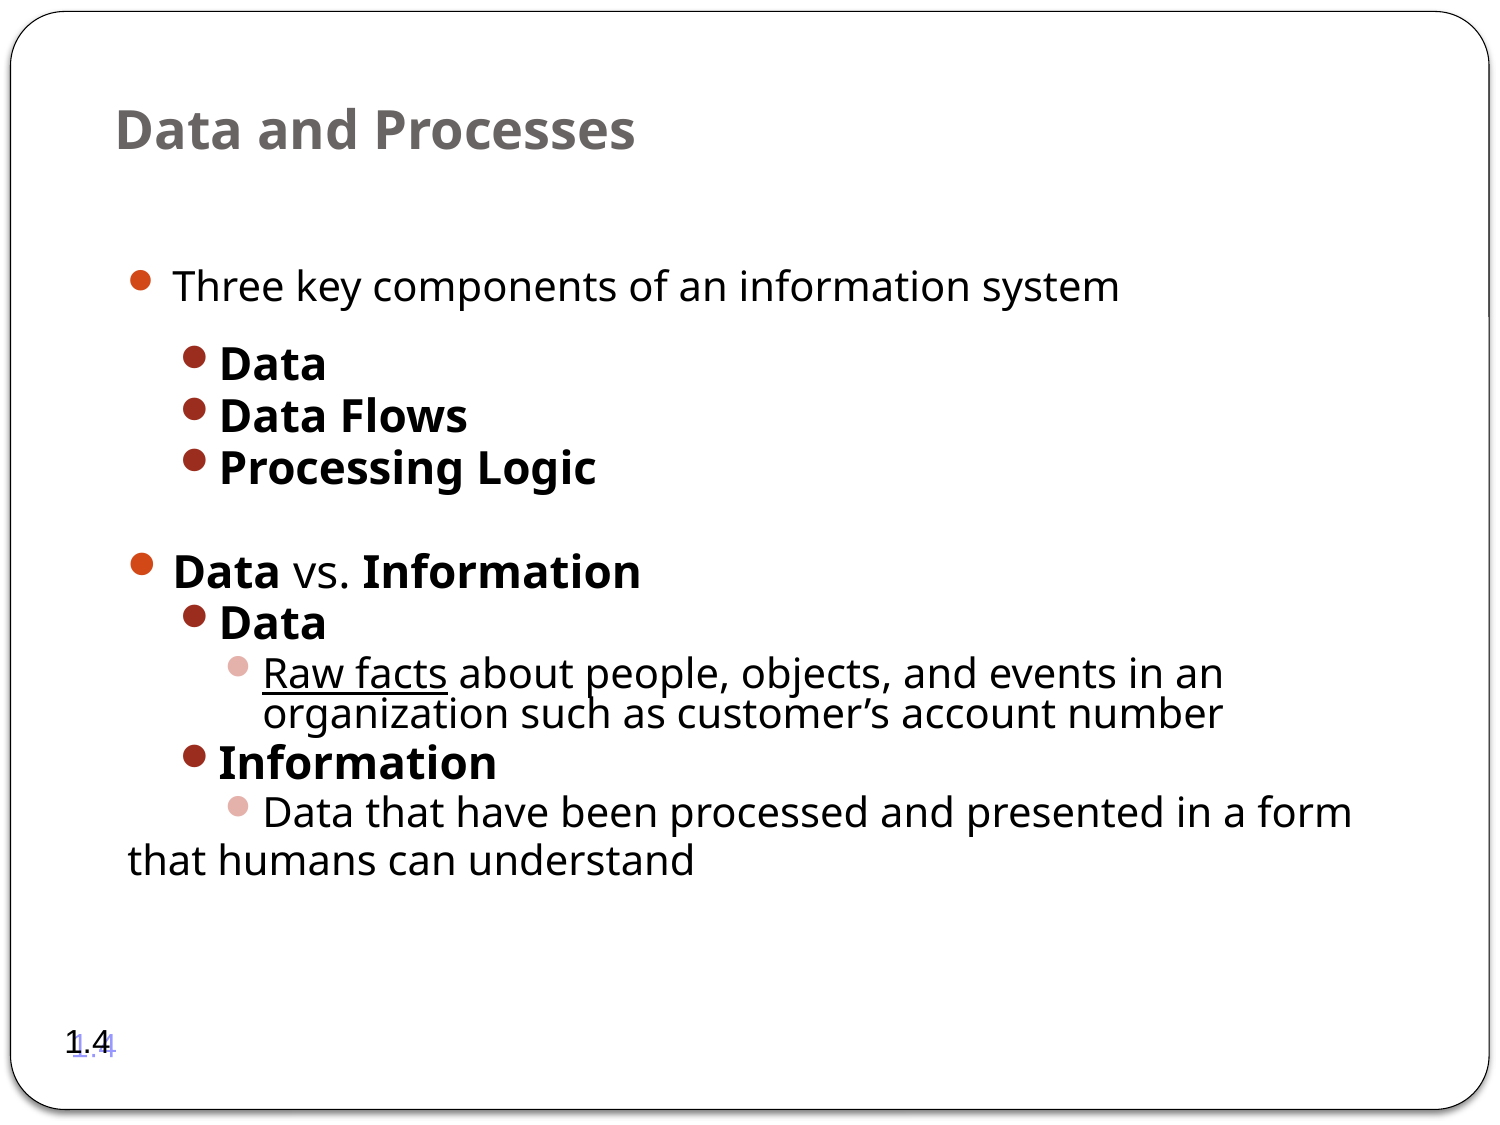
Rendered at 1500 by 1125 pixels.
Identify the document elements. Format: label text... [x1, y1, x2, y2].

text_box 1.4 [37, 1012, 138, 1107]
list Three key components of an information system Data Data Flows Processing Logic Data vs. Information Data Raw facts about people, objects, and events in an organization such as customer’s account number Information Data that have been processed and presented in a form that humans can understand [112, 262, 1463, 1063]
title Data and Processes [99, 87, 1375, 175]
